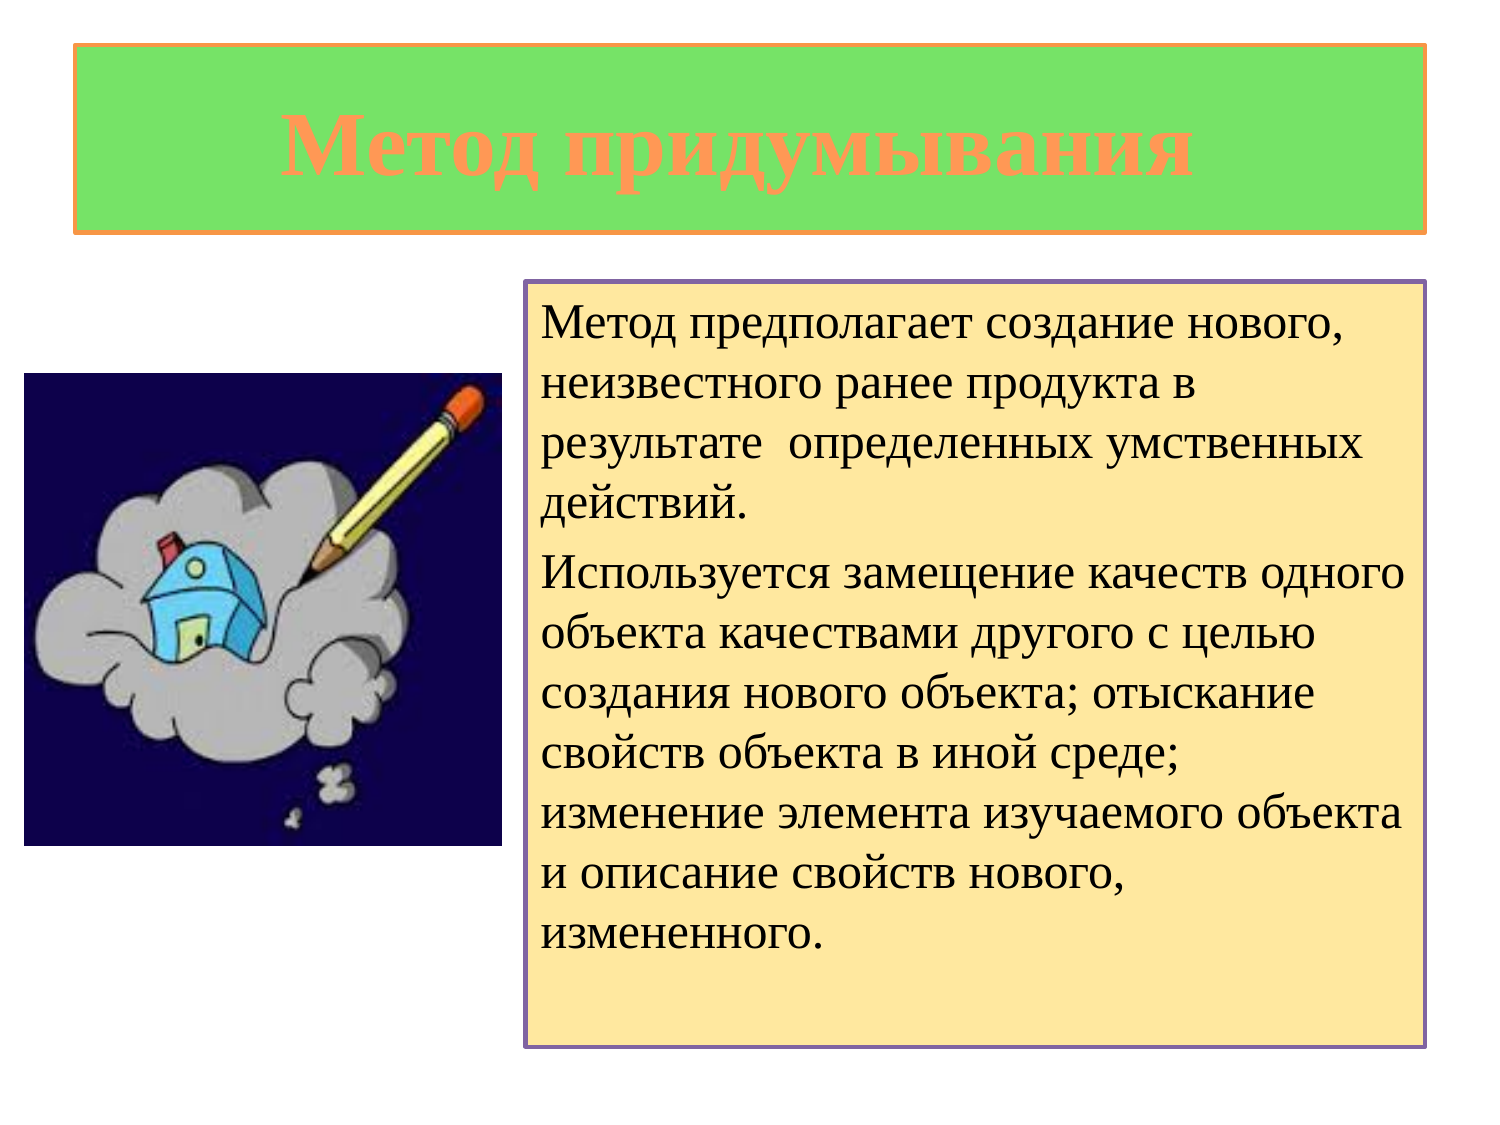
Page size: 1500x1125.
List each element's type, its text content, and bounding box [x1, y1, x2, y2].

title Метод придумывания [73, 43, 1427, 235]
picture [24, 373, 503, 847]
list Метод предполагает создание нового, неизвестного ранее продукта в результате определенных умственных действий. Используется замещение качеств одного объекта качествами другого с целью создания нового объекта; отыскание свойств объекта в иной среде; изменение элемента изучаемого объекта и описание свойств нового, измененного. [523, 279, 1427, 1049]
